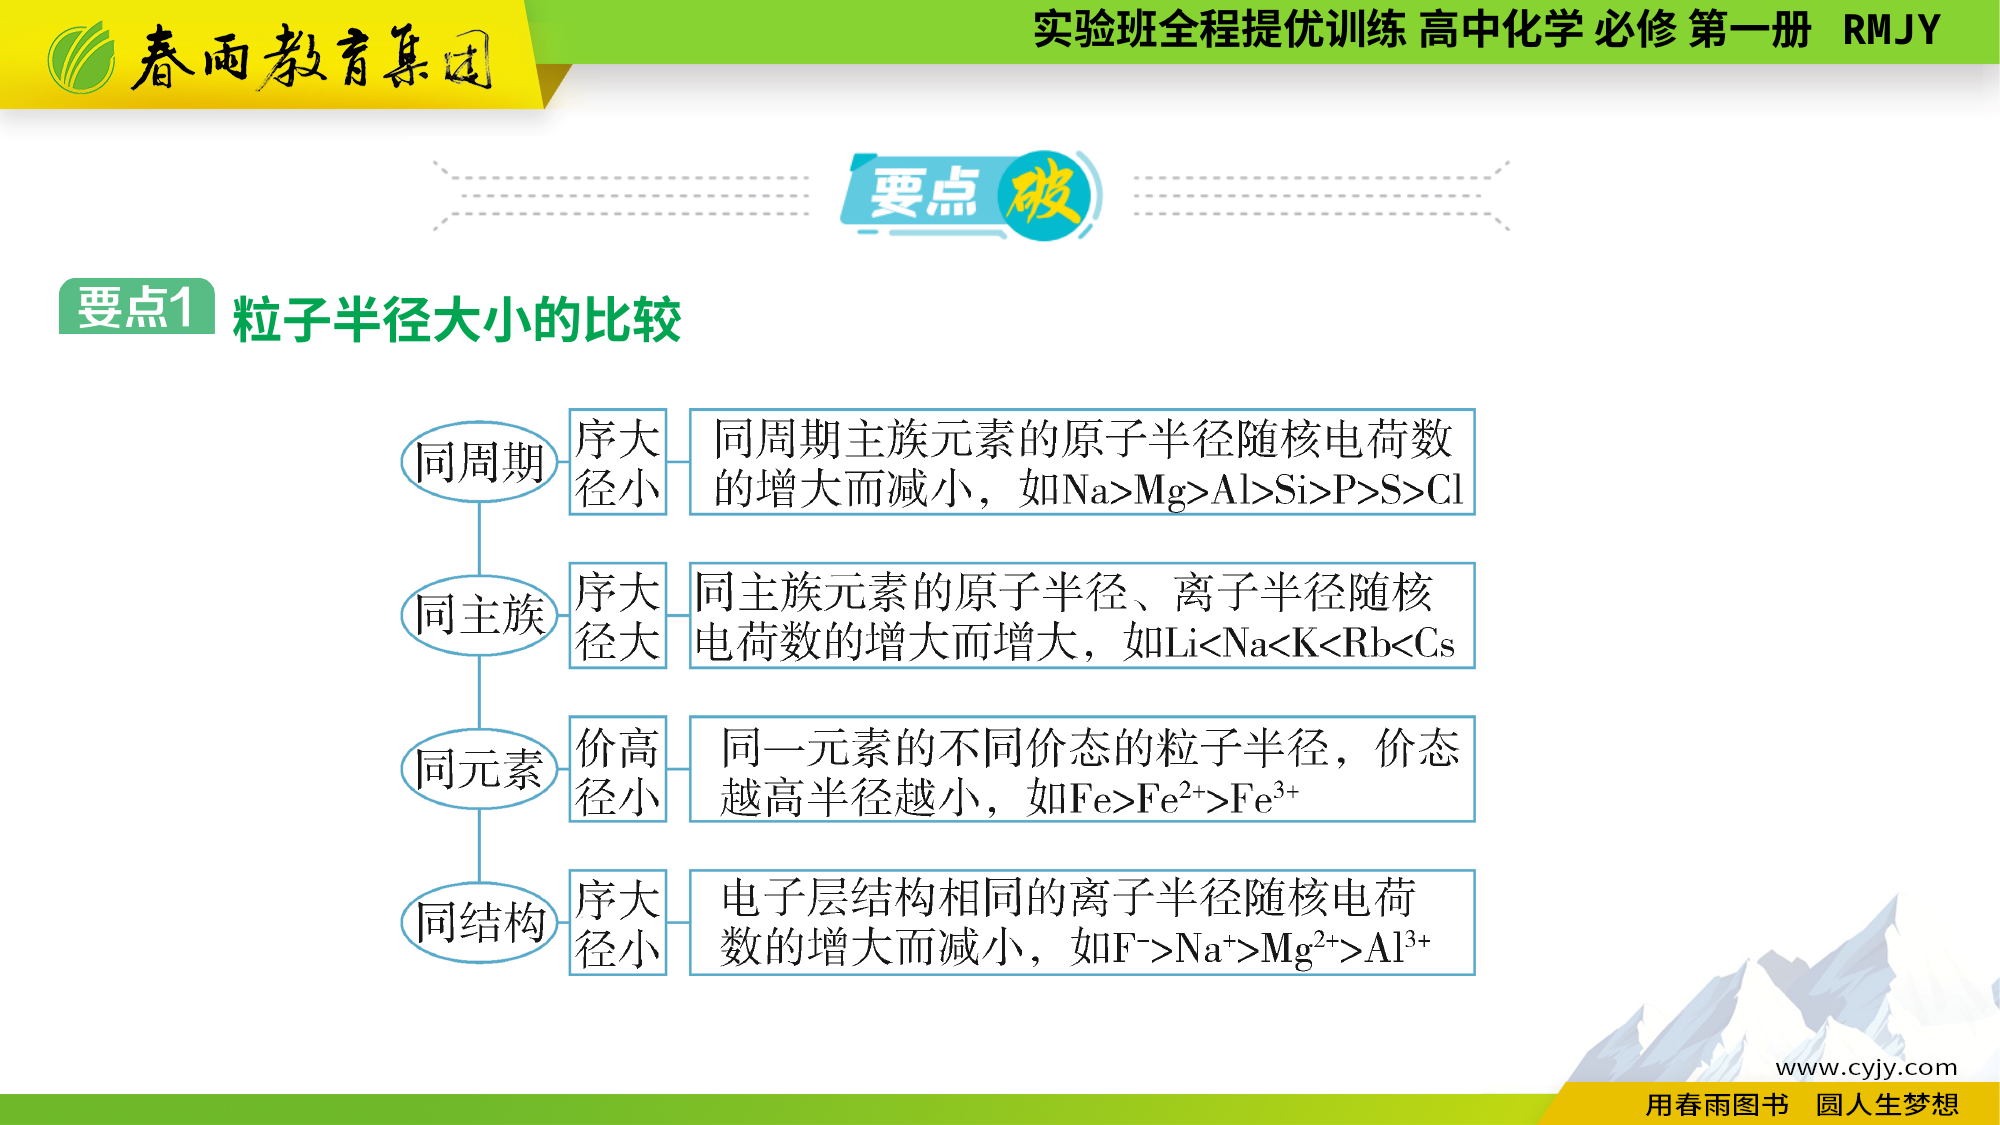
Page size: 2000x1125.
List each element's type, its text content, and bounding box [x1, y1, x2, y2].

list 粒子半径大小的比较 [59, 251, 1944, 346]
picture [0, 0, 2000, 1125]
